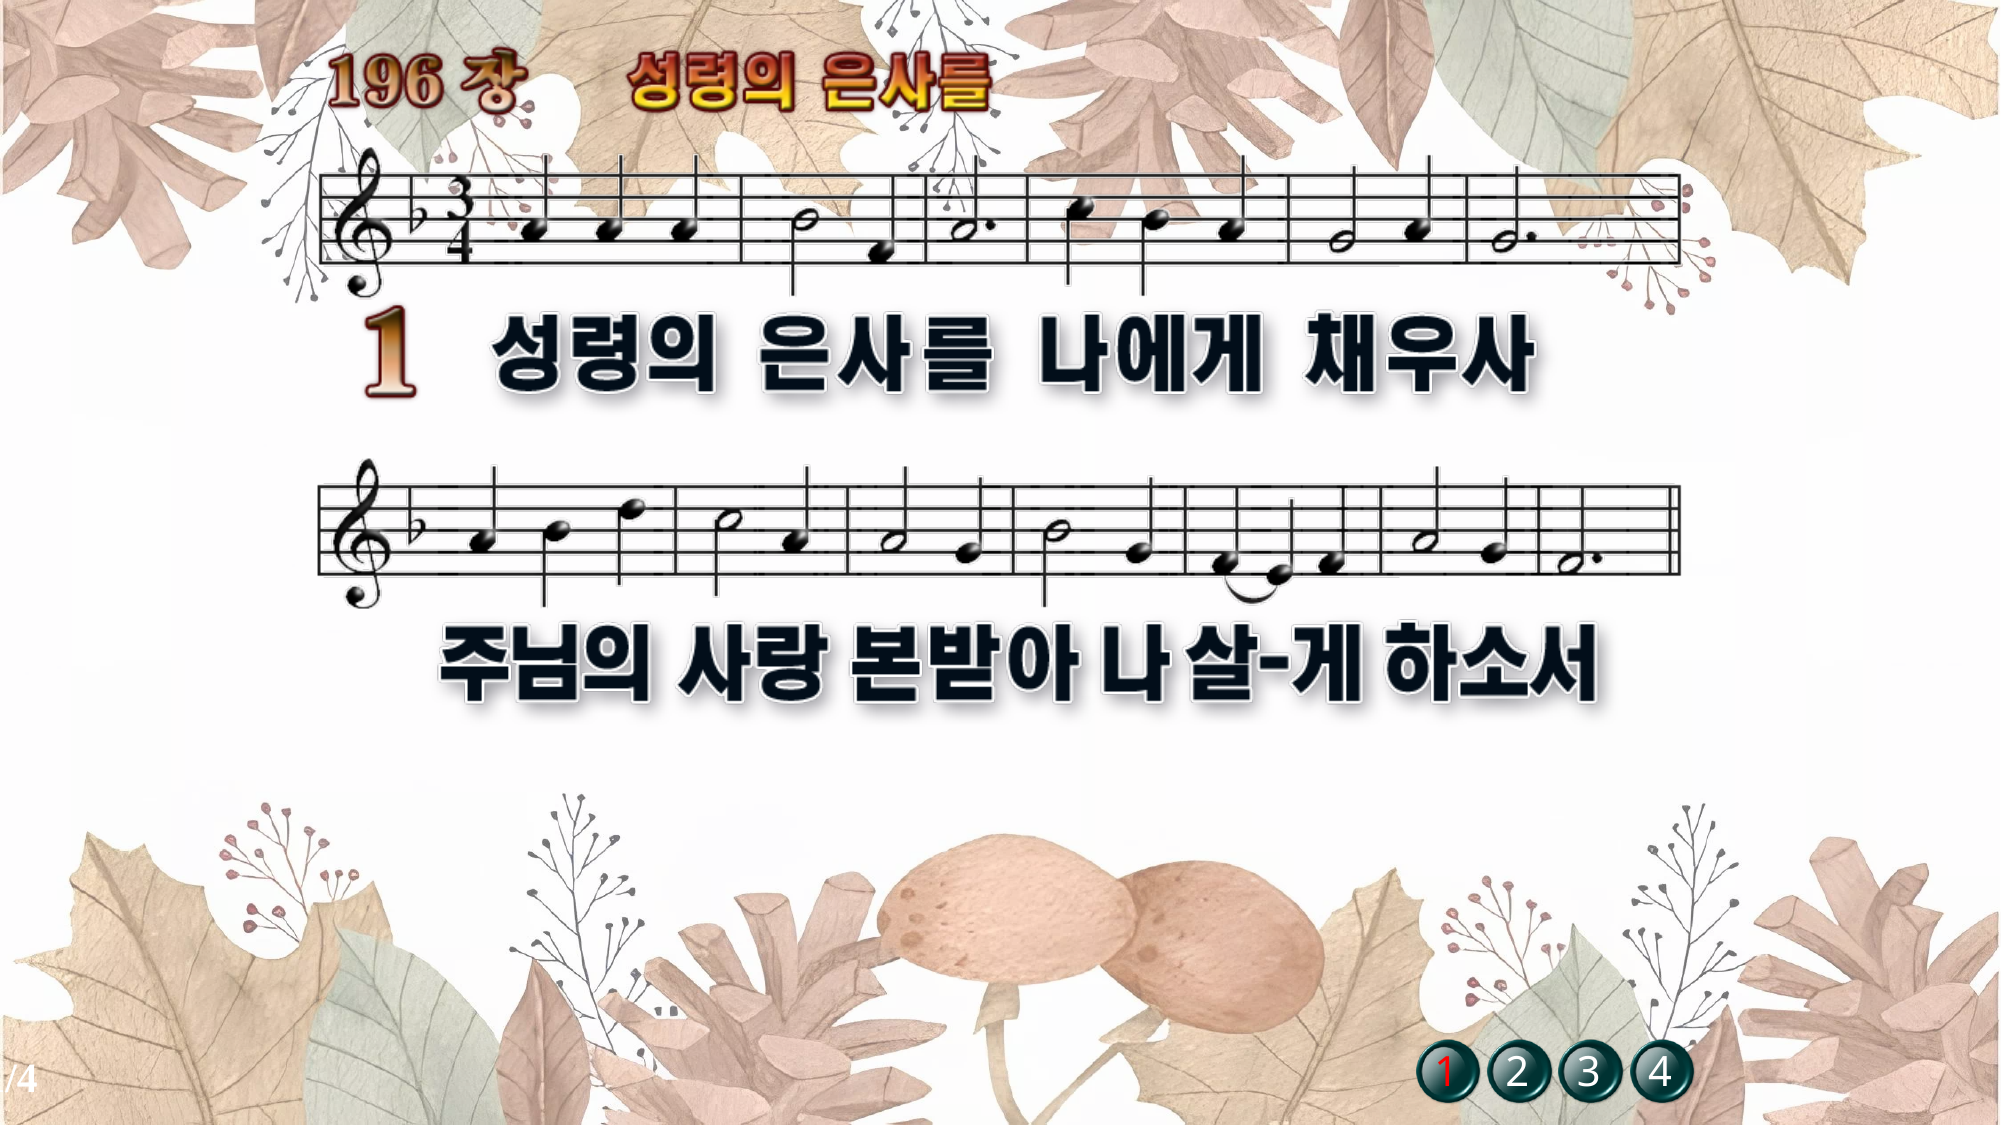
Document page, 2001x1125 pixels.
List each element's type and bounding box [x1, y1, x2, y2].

picture [0, 0, 2001, 1125]
text_box [1484, 1035, 1555, 1106]
text_box [1413, 1035, 1484, 1106]
text_box [1555, 1035, 1626, 1106]
text_box [1627, 1035, 1697, 1106]
